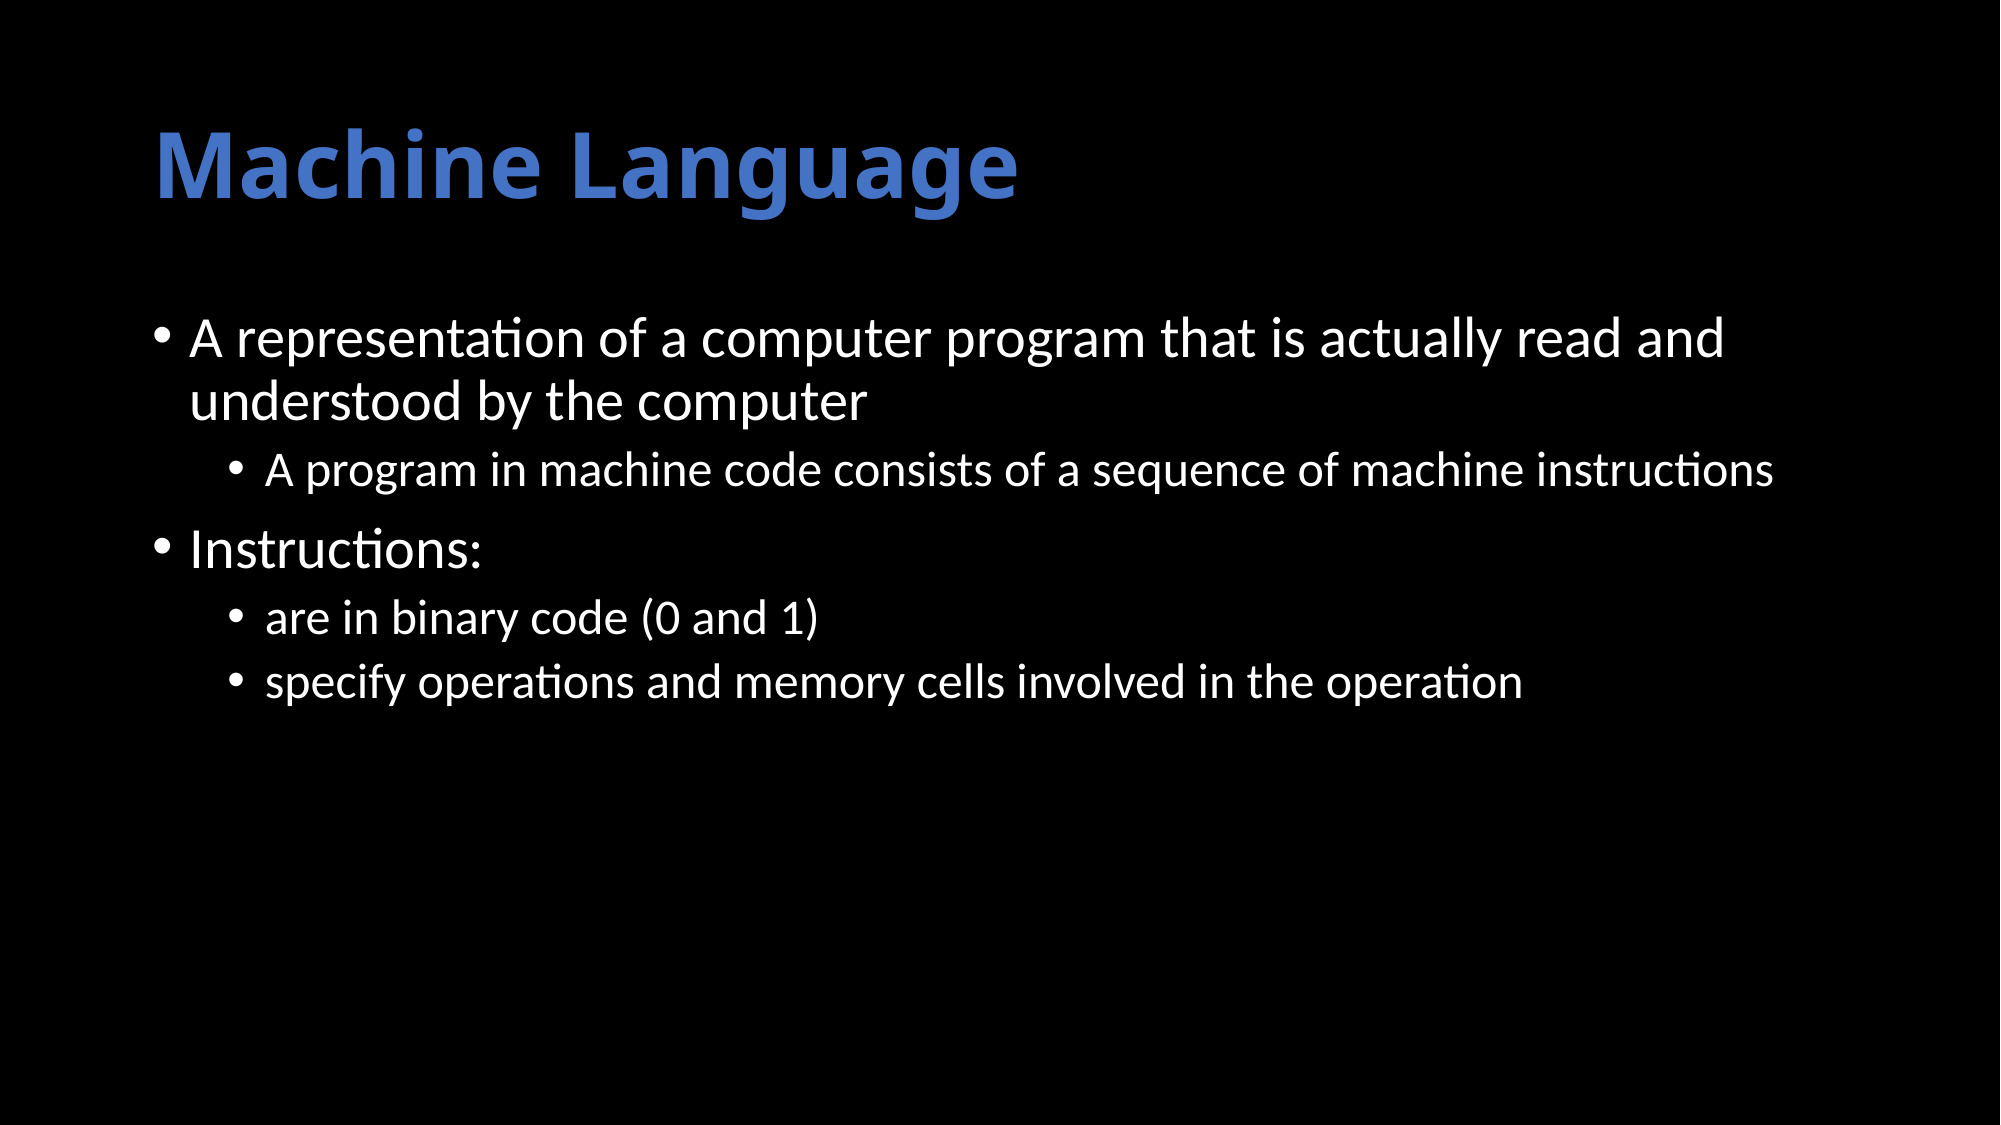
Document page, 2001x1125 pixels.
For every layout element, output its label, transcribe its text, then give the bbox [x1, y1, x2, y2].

title Machine Language [137, 59, 1863, 278]
list A representation of a computer program that is actually read and understood by the computer A program in machine code consists of a sequence of machine instructions Instructions: are in binary code (0 and 1) specify operations and memory cells involved in the operation [137, 299, 1863, 1014]
